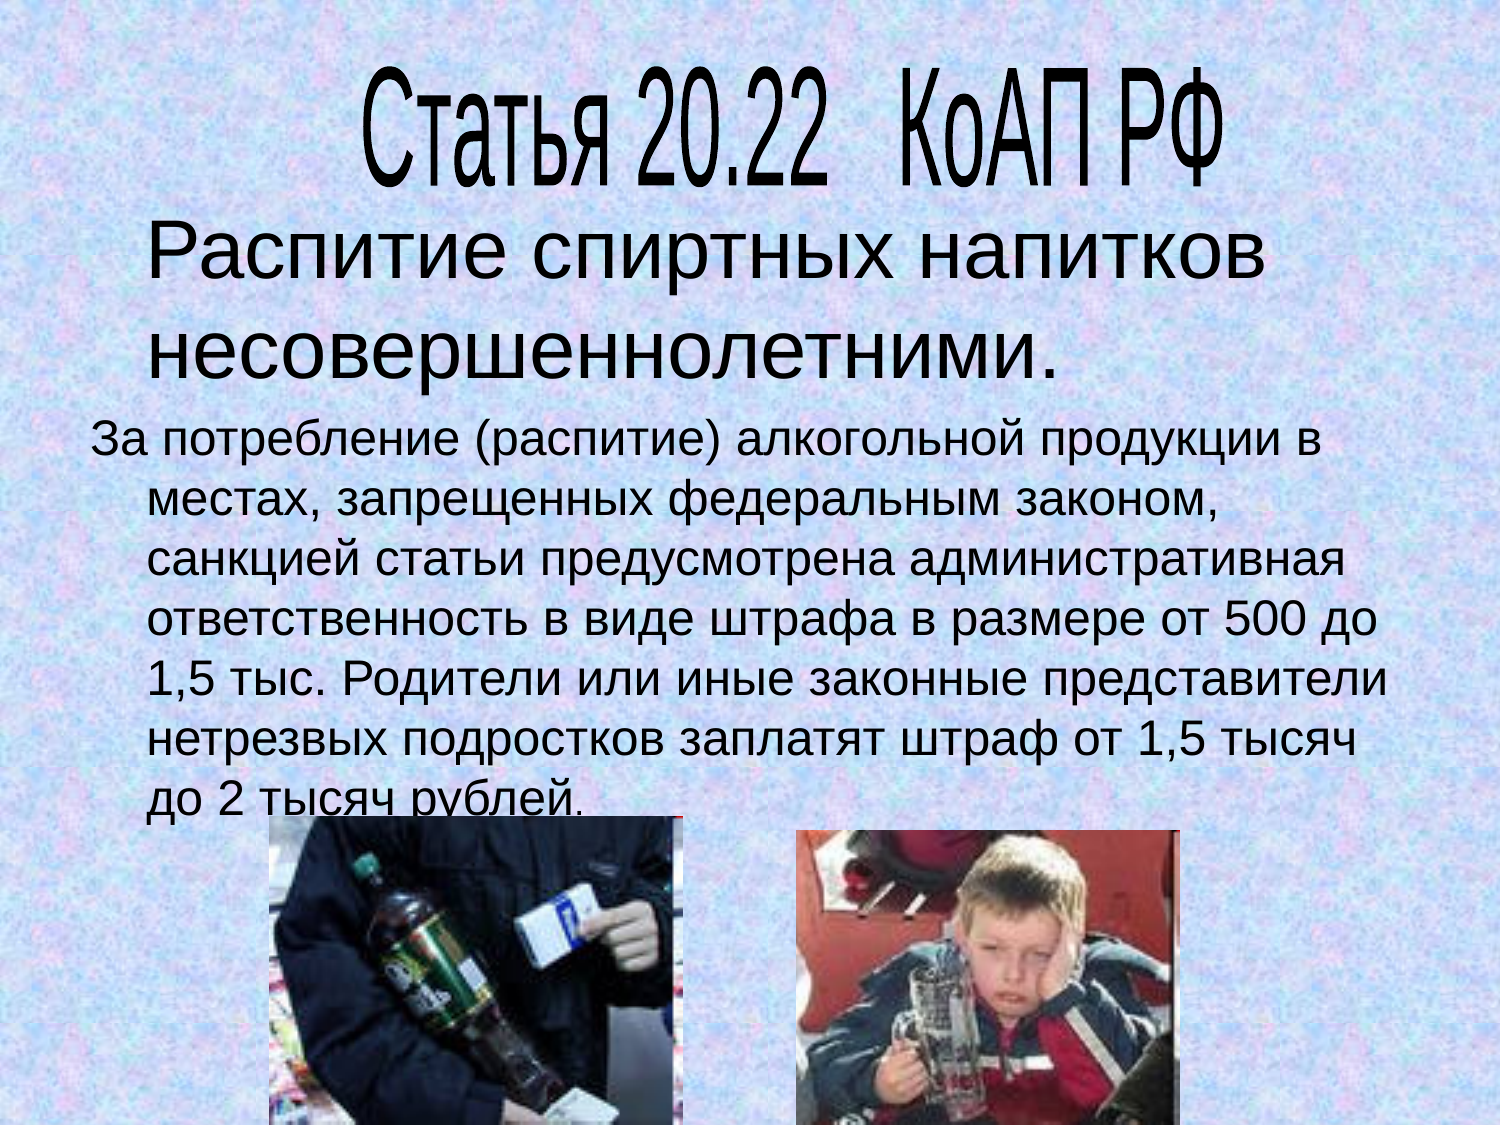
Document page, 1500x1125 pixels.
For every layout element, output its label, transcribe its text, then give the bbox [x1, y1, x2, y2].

list Распитие спиртных напитков несовершеннолетними. За потребление (распитие) алкогольной продукции в местах, запрещенных федеральным законом, санкцией статьи предусмотрена административная ответственность в виде штрафа в размере от 500 до 1,5 тыс. Родители или иные законные представители нетрезвых подростков заплатят штраф от 1,5 тысяч до 2 тысяч рублей. [74, 187, 1426, 1006]
picture [0, 0, 1500, 1125]
